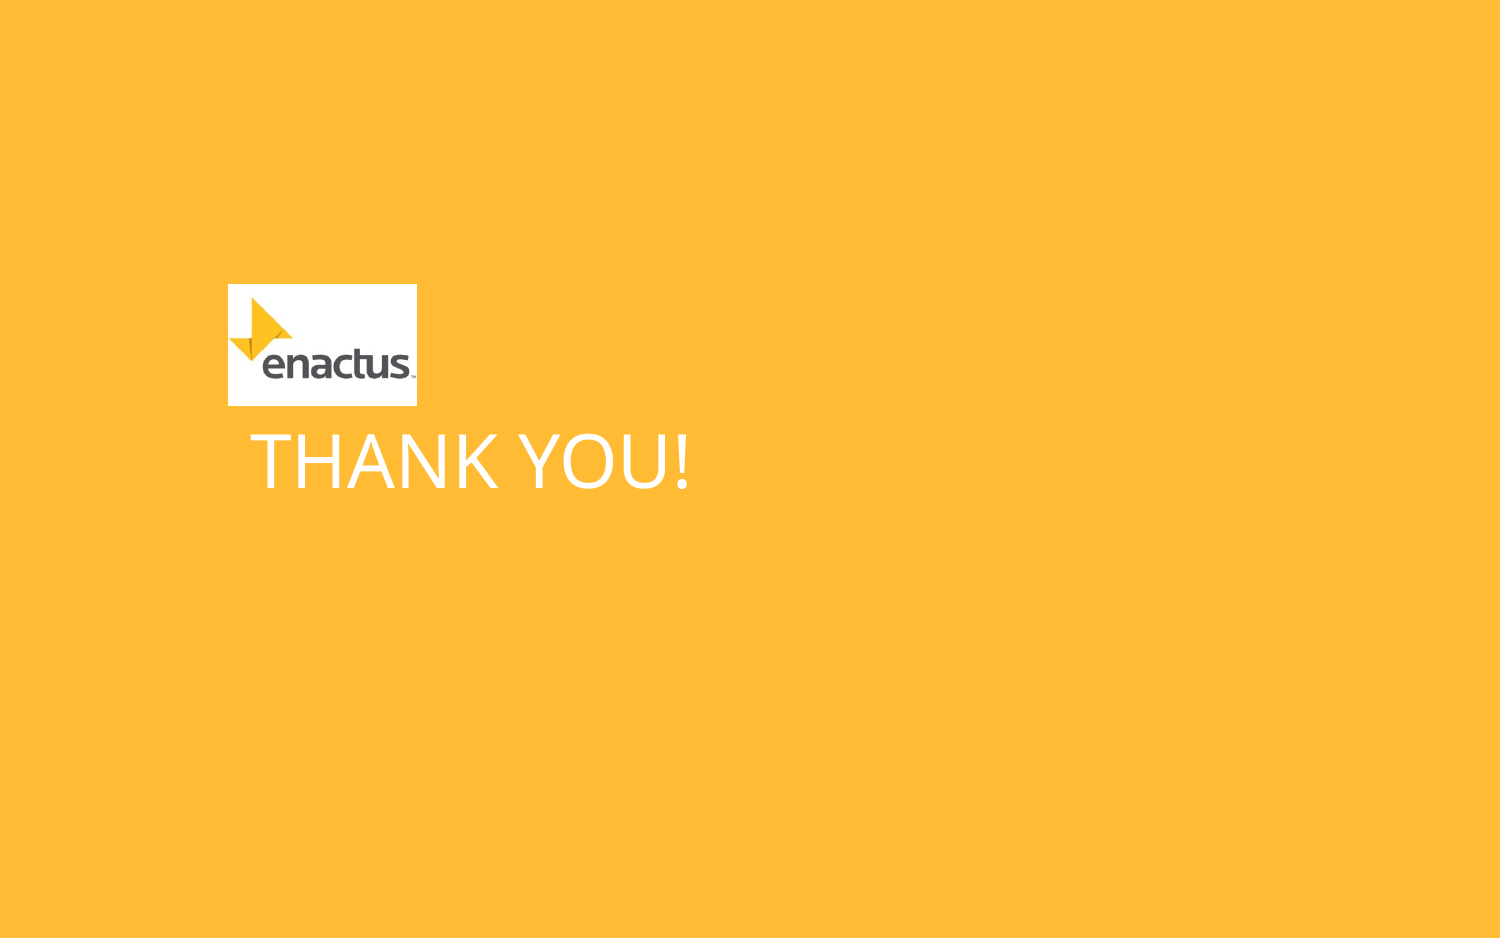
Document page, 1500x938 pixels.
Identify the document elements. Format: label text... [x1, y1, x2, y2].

picture [228, 283, 417, 406]
text_box THANK YOU! [235, 405, 708, 511]
